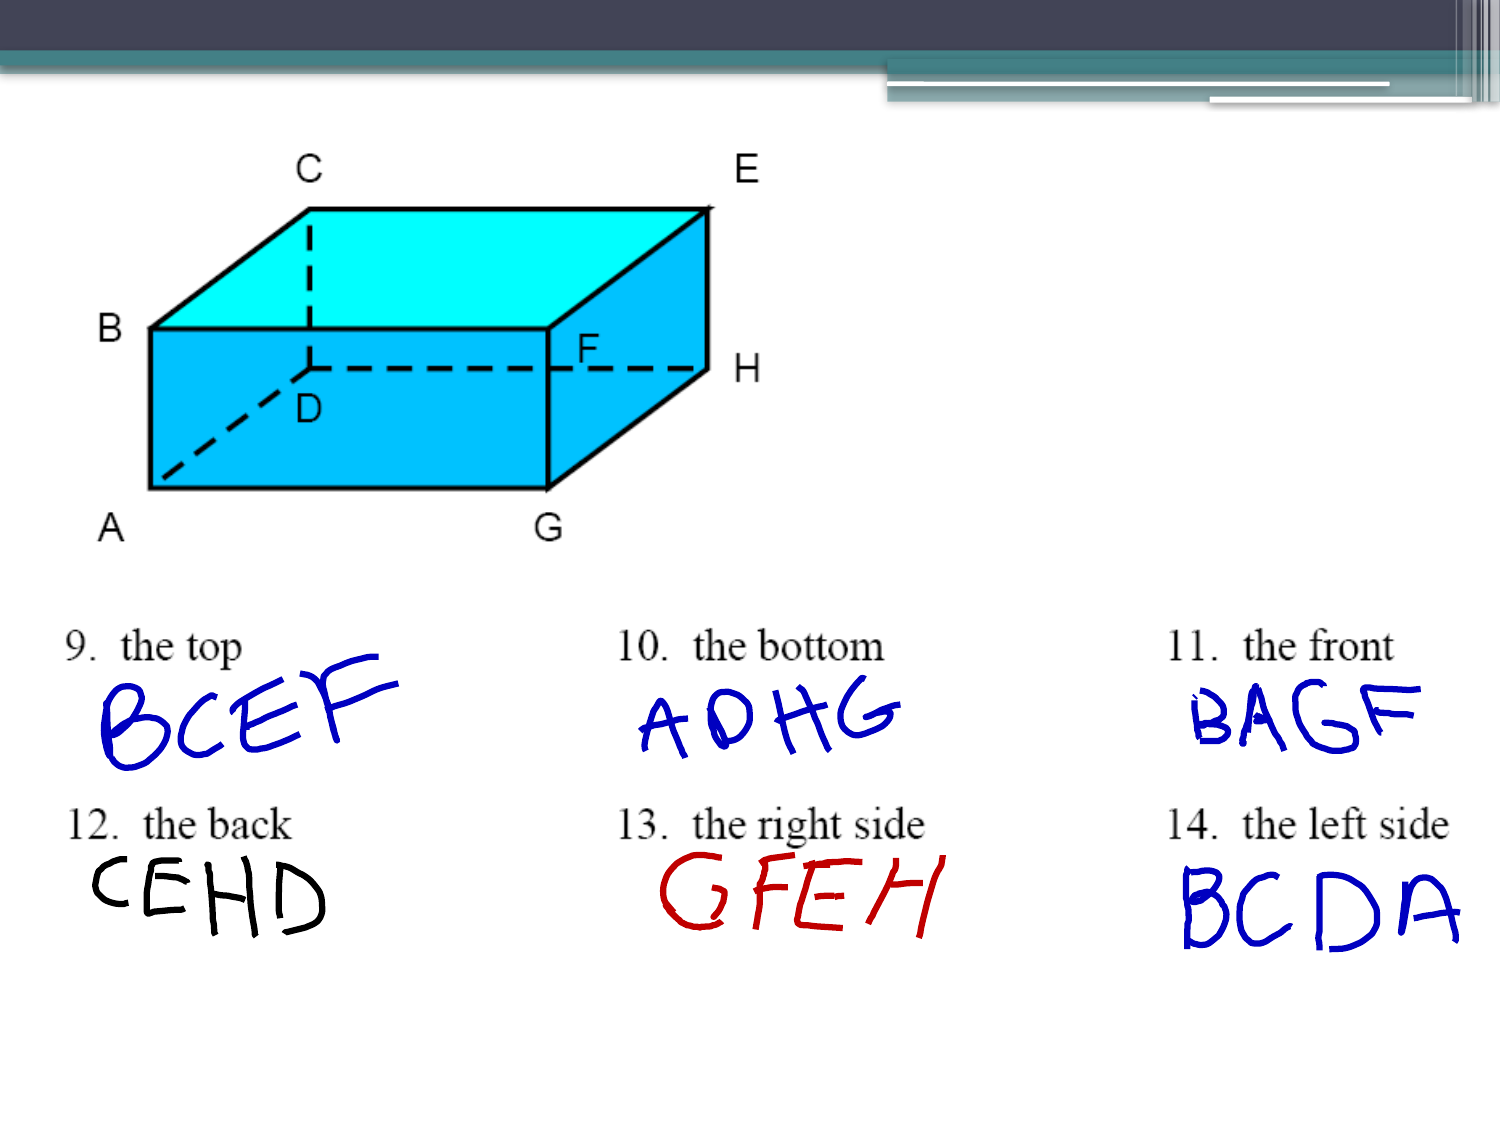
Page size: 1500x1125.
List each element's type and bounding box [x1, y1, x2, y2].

picture [44, 112, 1456, 1013]
